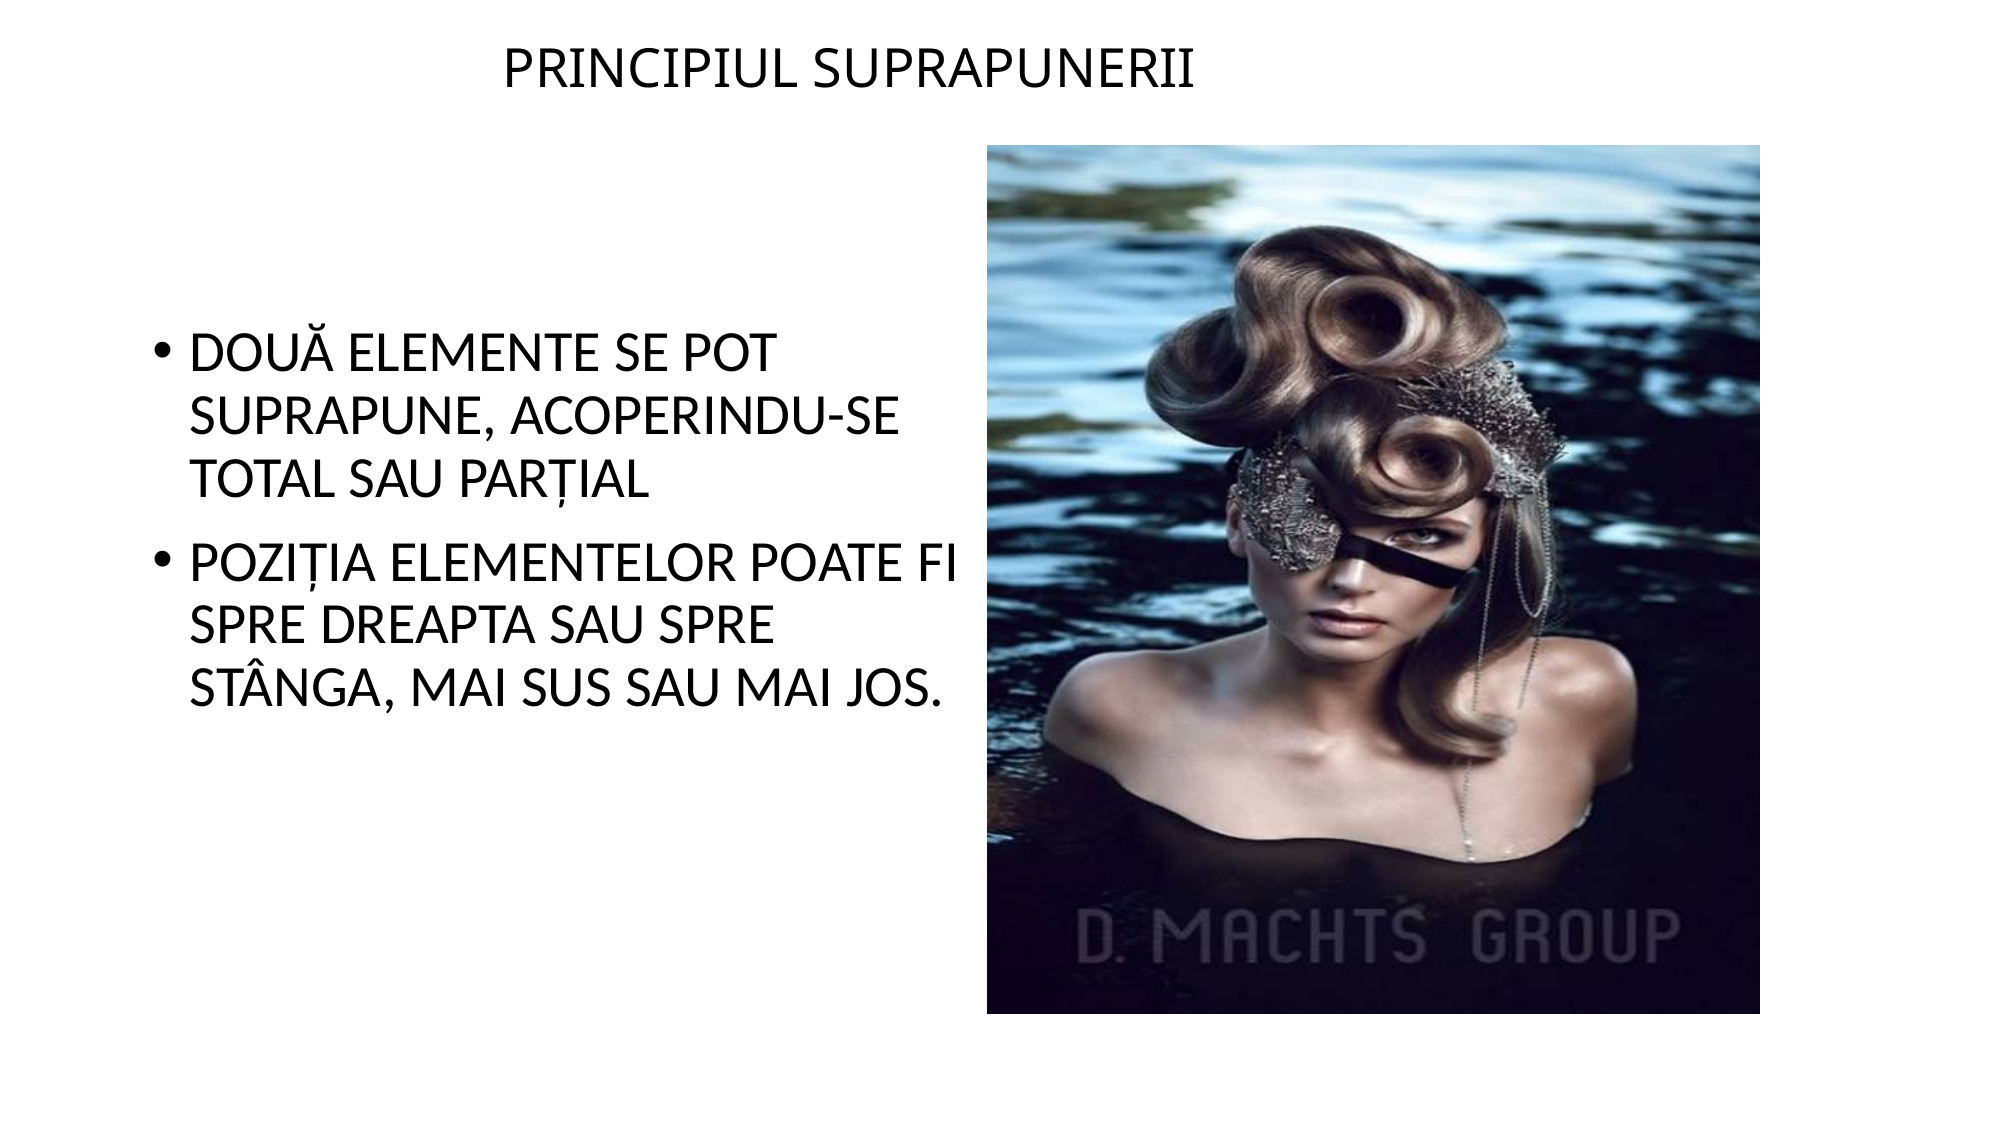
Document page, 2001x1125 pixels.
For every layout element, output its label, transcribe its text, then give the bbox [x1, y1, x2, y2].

title PRINCIPIUL SUPRAPUNERII [137, 32, 1863, 107]
list DOUĂ ELEMENTE SE POT SUPRAPUNE, ACOPERINDU-SE TOTAL SAU PARȚIAL POZIȚIA ELEMENTELOR POATE FI SPRE DREAPTA SAU SPRE STÂNGA, MAI SUS SAU MAI JOS. [137, 145, 987, 1014]
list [987, 145, 1760, 1014]
